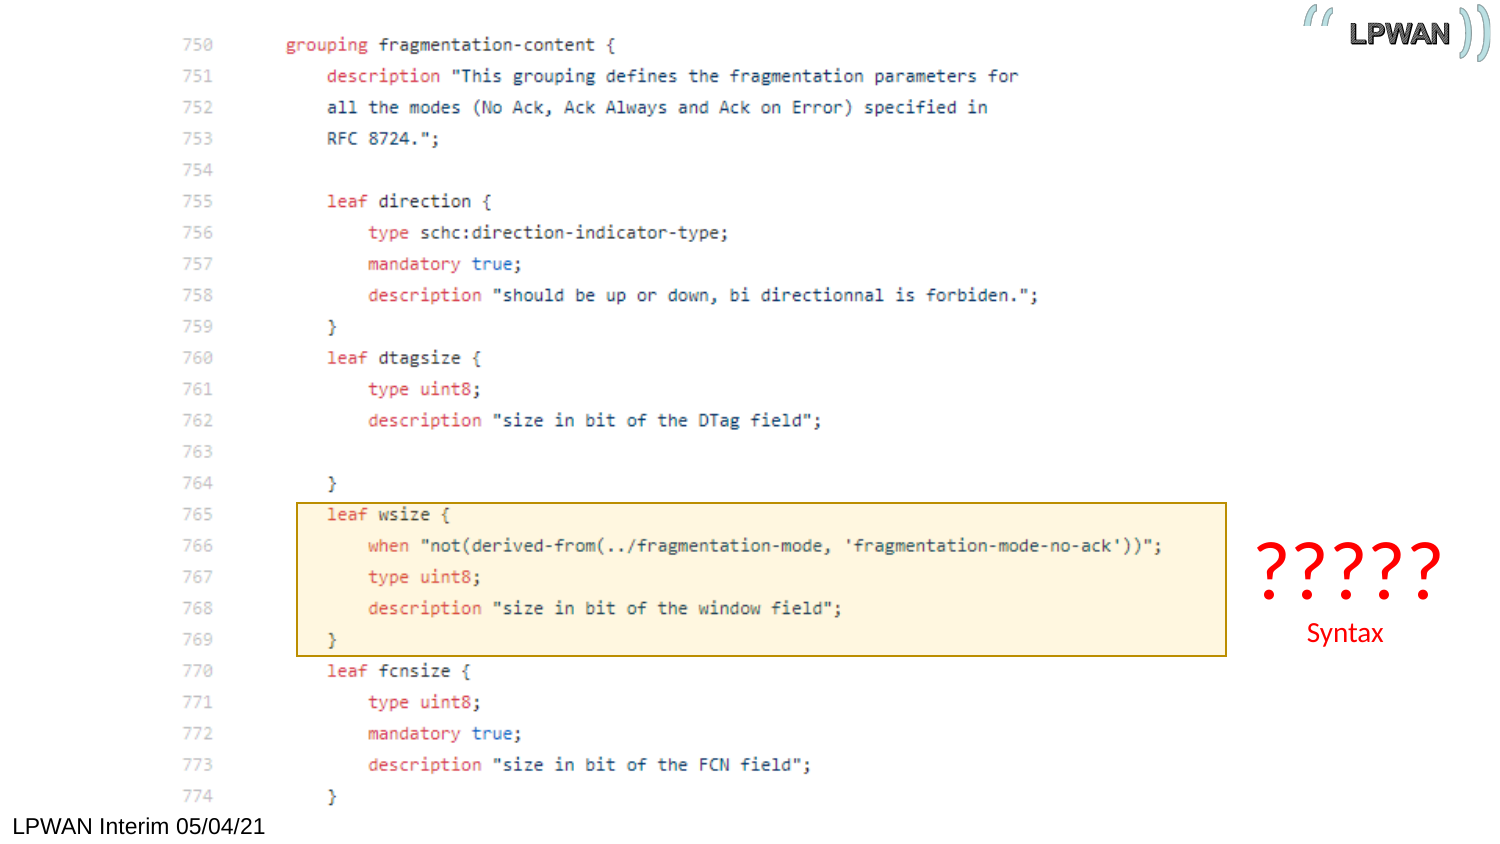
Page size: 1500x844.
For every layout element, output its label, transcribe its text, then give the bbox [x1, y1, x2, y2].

picture [167, 4, 1491, 818]
text_box ????? [1333, 509, 1460, 624]
text_box Syntax [1333, 606, 1406, 656]
